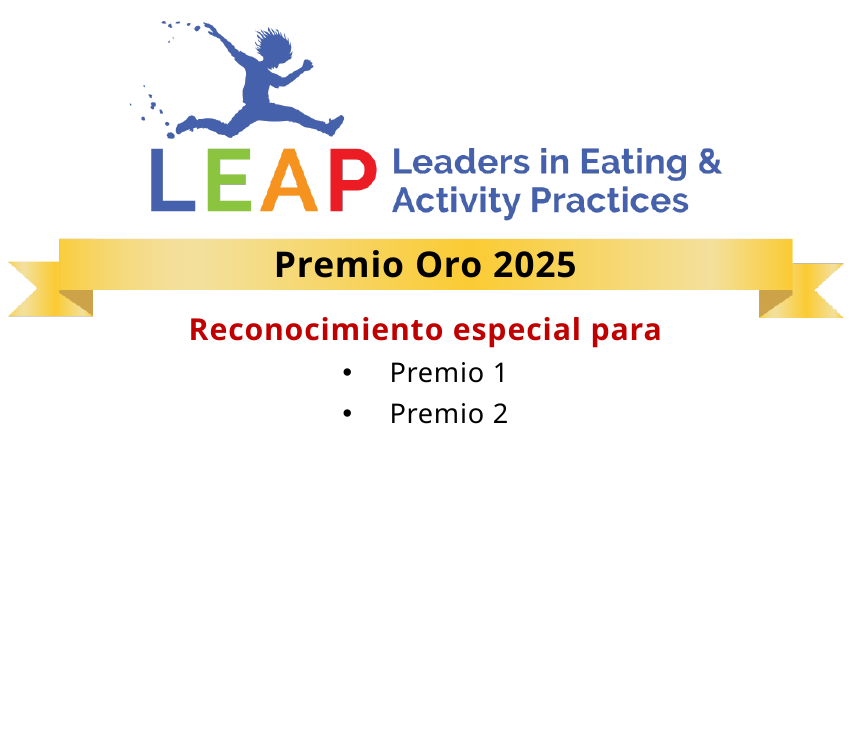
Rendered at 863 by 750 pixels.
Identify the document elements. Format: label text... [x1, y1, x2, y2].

title Premio Oro 2025 [60, 239, 791, 293]
picture [1, 0, 863, 338]
list Reconocimiento especial para Premio 1 Premio 2 [92, 307, 759, 603]
